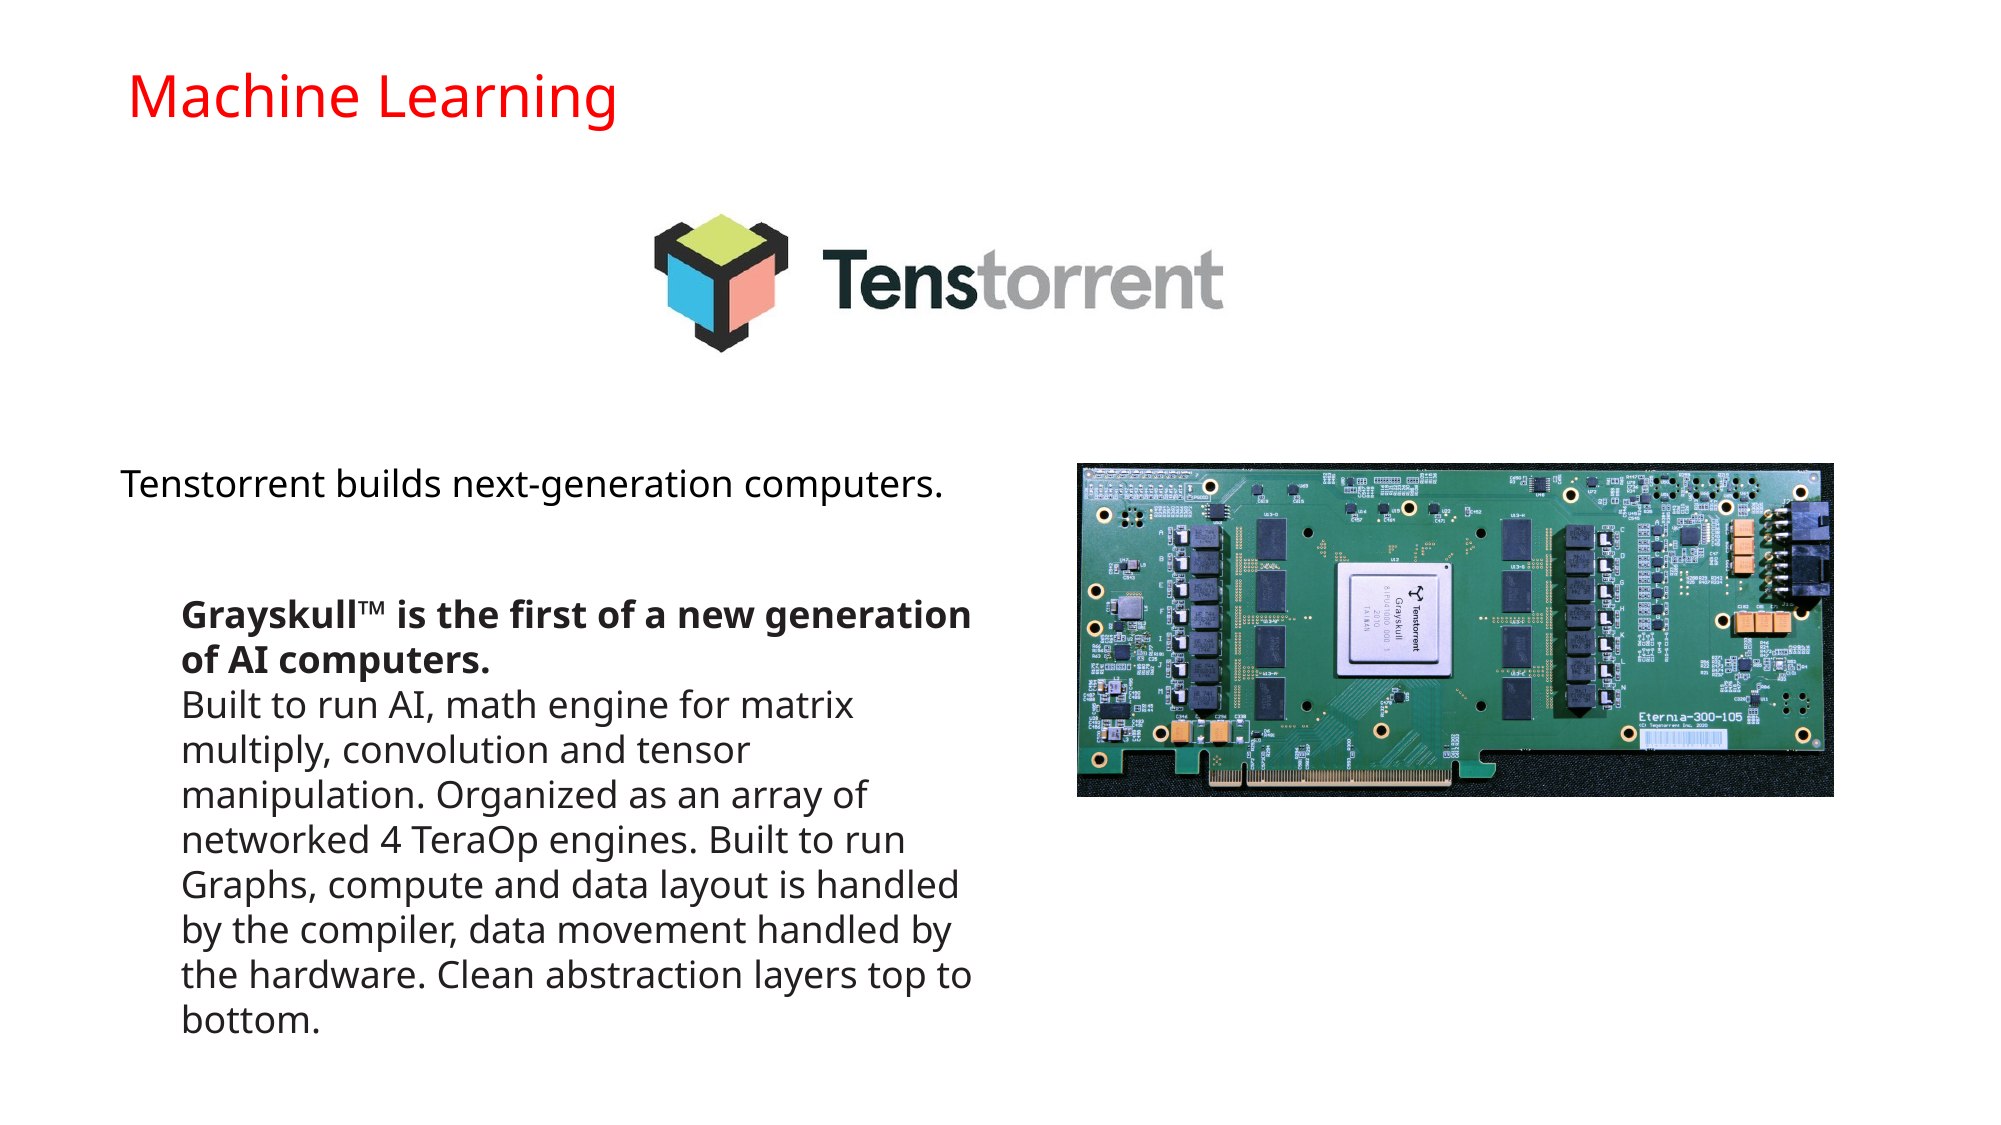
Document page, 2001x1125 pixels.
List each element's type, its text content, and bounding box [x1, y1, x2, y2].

picture [1077, 463, 1834, 797]
text_box Tenstorrent builds next-generation computers. [105, 453, 960, 513]
picture [629, 181, 1250, 384]
text_box Grayskull™ is the first of a new generation of AI computers. Built to run AI, math engine for matrix multiply, convolution and tensor manipulation. Organized as an array of networked 4 TeraOp engines. Built to run Graphs, compute and data layout is handled by the compiler, data movement handled by the hardware. Clean abstraction layers top to bottom. [166, 583, 1000, 1049]
text_box Machine Learning [113, 51, 1282, 210]
